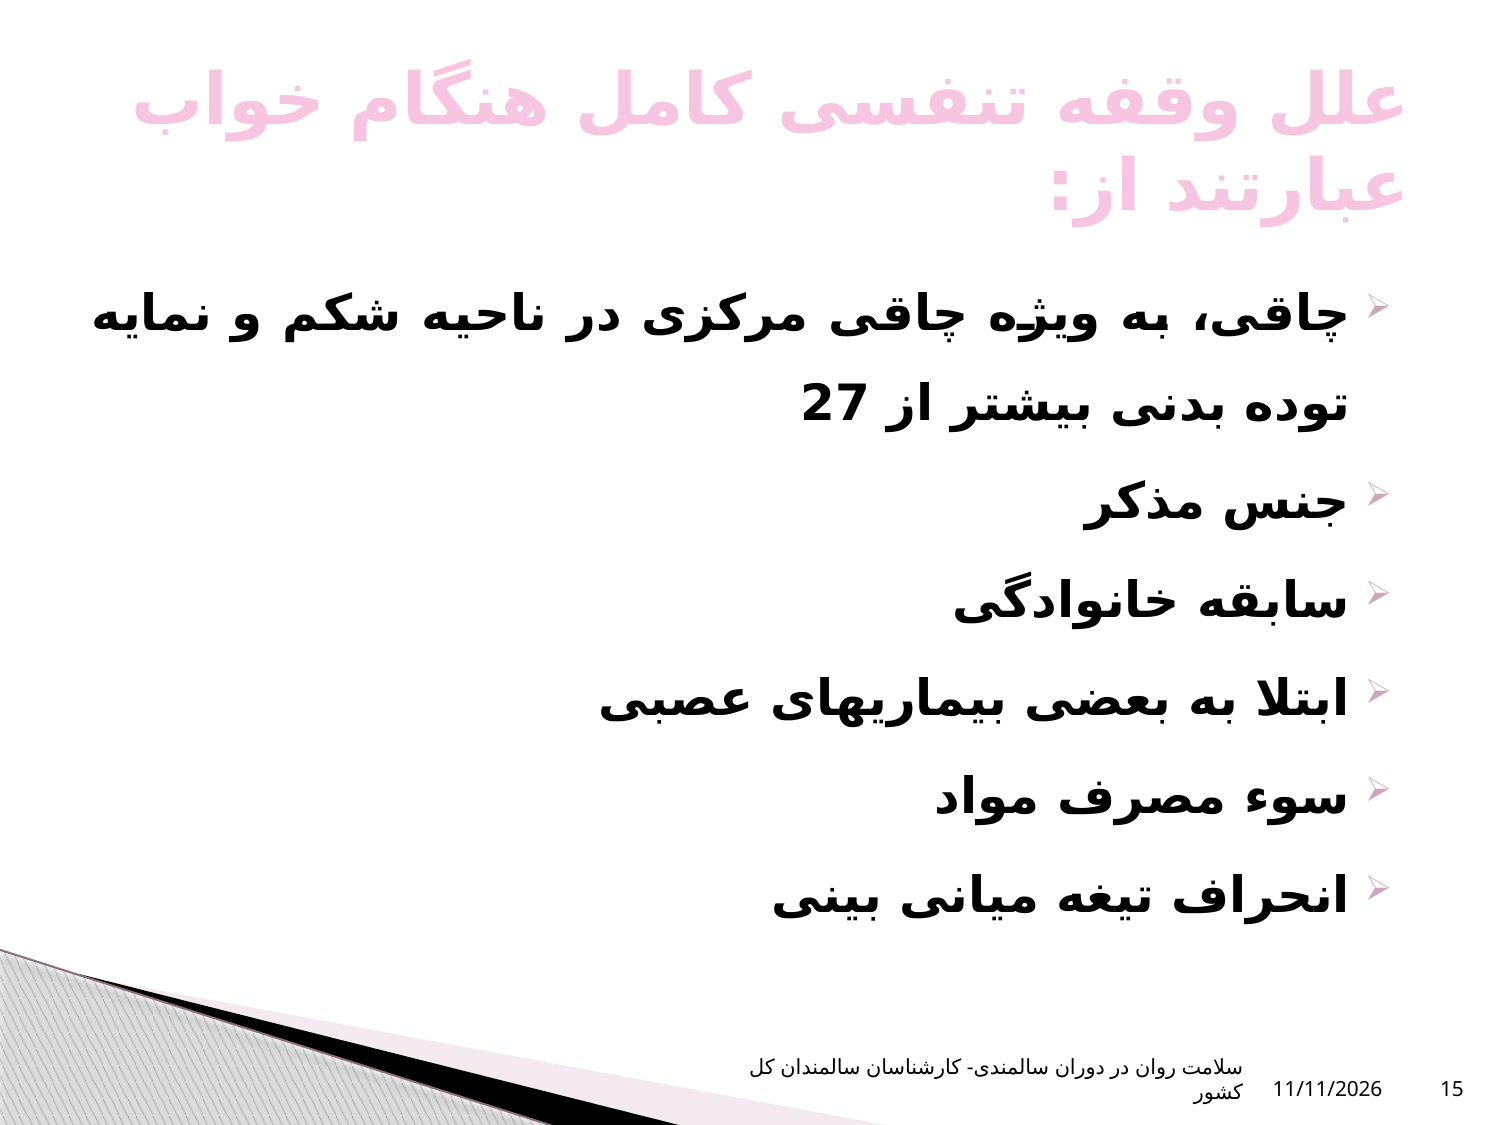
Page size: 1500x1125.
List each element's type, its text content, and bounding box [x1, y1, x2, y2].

title علل وقفه تنفسی کامل هنگام خواب عبارتند از: [75, 45, 1425, 233]
footer سلامت روان در دوران سالمندی- کارشناسان سالمندان کل کشور [718, 1051, 1258, 1112]
slide_number 15 [1418, 1051, 1479, 1112]
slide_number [1258, 1051, 1418, 1112]
list چاقی، به ویژه چاقی مرکزی در ناحیه شکم و نمایه توده بدنی بیشتر از 27 جنس مذکر سابقه خانوادگی ابتلا به بعضی بیماریهای عصبی سوء مصرف مواد انحراف تیغه میانی بینی [75, 243, 1425, 986]
